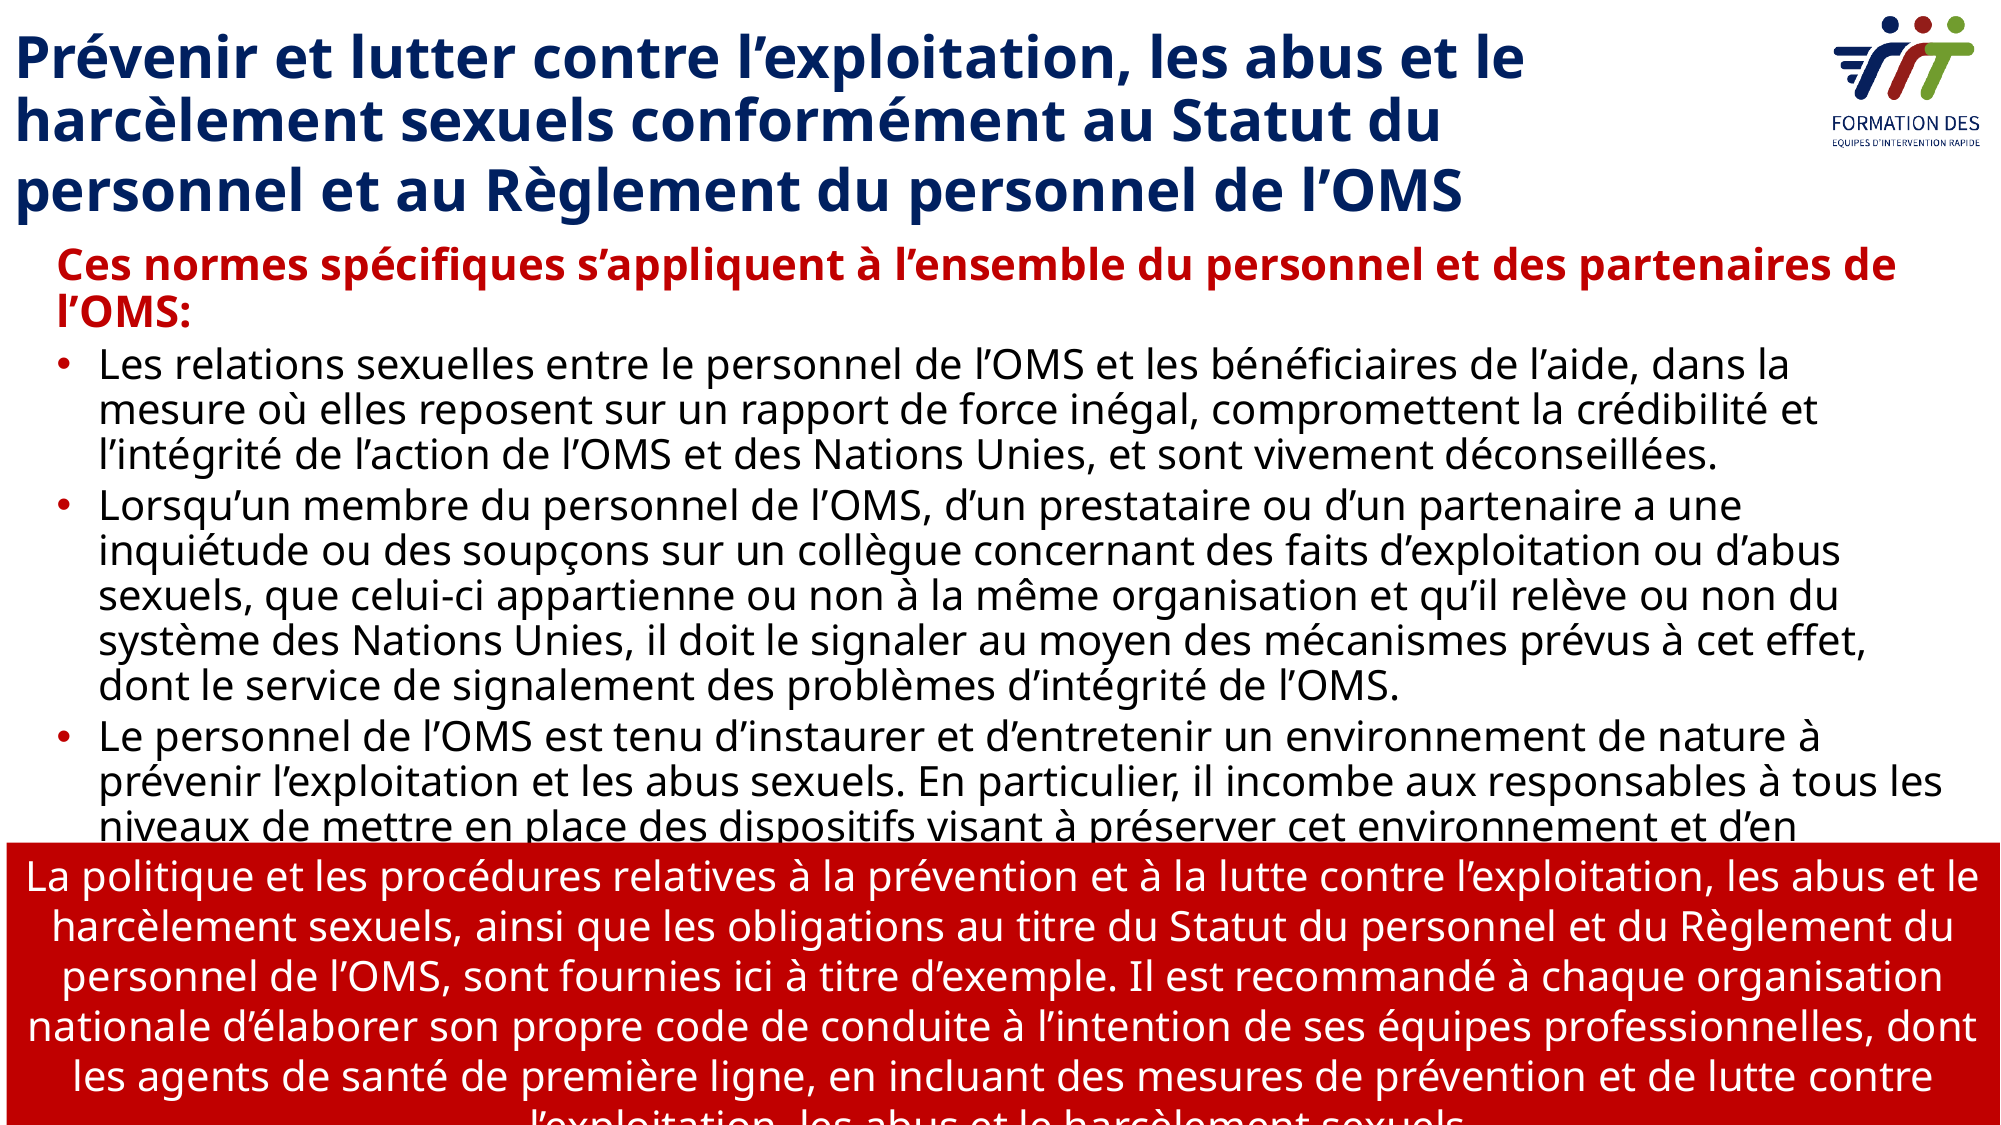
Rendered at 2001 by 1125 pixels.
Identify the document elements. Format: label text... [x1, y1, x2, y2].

list Ces normes spécifiques s’appliquent à l’ensemble du personnel et des partenaires de l’OMS: Les relations sexuelles entre le personnel de l’OMS et les bénéficiaires de l’aide, dans la mesure où elles reposent sur un rapport de force inégal, compromettent la crédibilité et l’intégrité de l’action de l’OMS et des Nations Unies, et sont vivement déconseillées. Lorsqu’un membre du personnel de l’OMS, d’un prestataire ou d’un partenaire a une inquiétude ou des soupçons sur un collègue concernant des faits d’exploitation ou d’abus sexuels, que celui-ci appartienne ou non à la même organisation et qu’il relève ou non du système des Nations Unies, il doit le signaler au moyen des mécanismes prévus à cet effet, dont le service de signalement des problèmes d’intégrité de l’OMS. Le personnel de l’OMS est tenu d’instaurer et d’entretenir un environnement de nature à prévenir l’exploitation et les abus sexuels. En particulier, il incombe aux responsables à tous les niveaux de mettre en place des dispositifs visant à préserver cet environnement et d’en assurer le fonctionnement. [50, 236, 1954, 842]
text_box La politique et les procédures relatives à la prévention et à la lutte contre l’exploitation, les abus et le harcèlement sexuels, ainsi que les obligations au titre du Statut du personnel et du Règlement du personnel de l’OMS, sont fournies ici à titre d’exemple. Il est recommandé à chaque organisation nationale d’élaborer son propre code de conduite à l’intention de ses équipes professionnelles, dont les agents de santé de première ligne, en incluant des mesures de prévention et de lutte contre l’exploitation, les abus et le harcèlement sexuels. [6, 842, 2000, 1125]
picture [1832, 15, 1980, 148]
text_box Prévenir et lutter contre l’exploitation, les abus et le harcèlement sexuels conformément au Statut du personnel et au Règlement du personnel de l’OMS [6, 21, 1746, 234]
